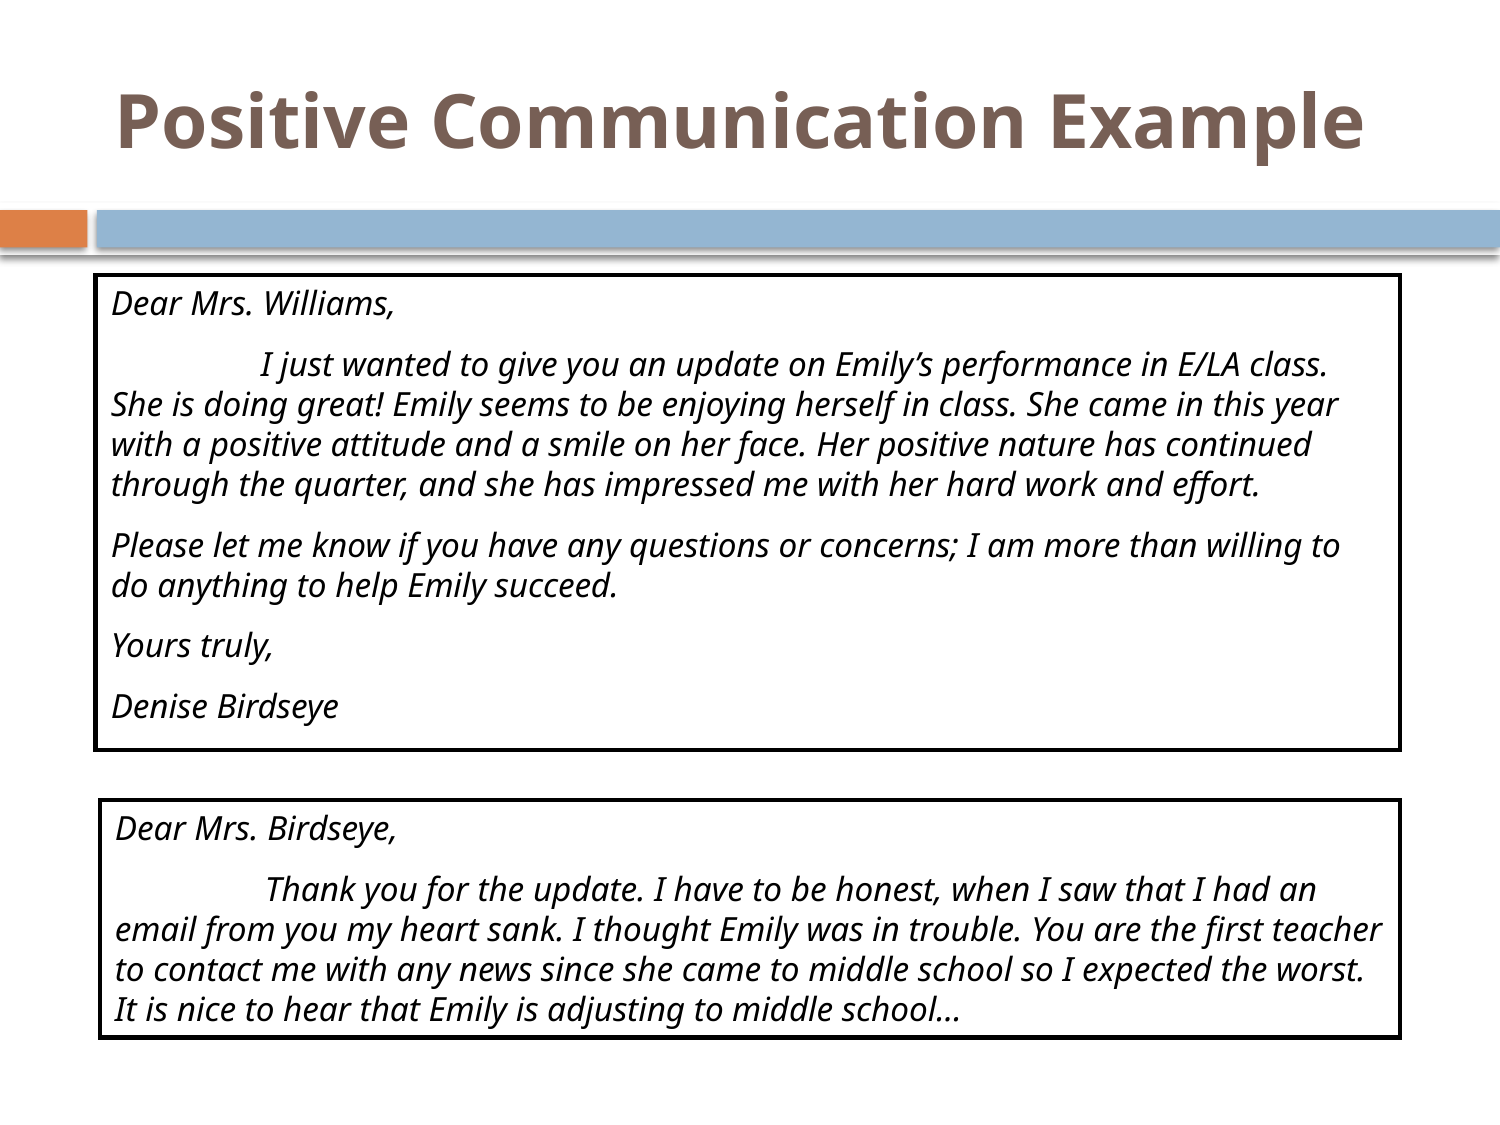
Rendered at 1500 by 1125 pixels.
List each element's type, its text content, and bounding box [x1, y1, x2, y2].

text_box Dear Mrs. Birdseye, Thank you for the update. I have to be honest, when I saw that I had an email from you my heart sank. I thought Emily was in trouble. You are the first teacher to contact me with any news since she came to middle school so I expected the worst. It is nice to hear that Emily is adjusting to middle school... [99, 799, 1400, 1038]
text_box Dear Mrs. Williams, I just wanted to give you an update on Emily’s performance in E/LA class. She is doing great! Emily seems to be enjoying herself in class. She came in this year with a positive attitude and a smile on her face. Her positive nature has continued through the quarter, and she has impressed me with her hard work and effort. Please let me know if you have any questions or concerns; I am more than willing to do anything to help Emily succeed. Yours truly, Denise Birdseye Yours truly, Denise Birdseye [95, 275, 1400, 750]
title Positive Communication Example [99, 37, 1438, 200]
